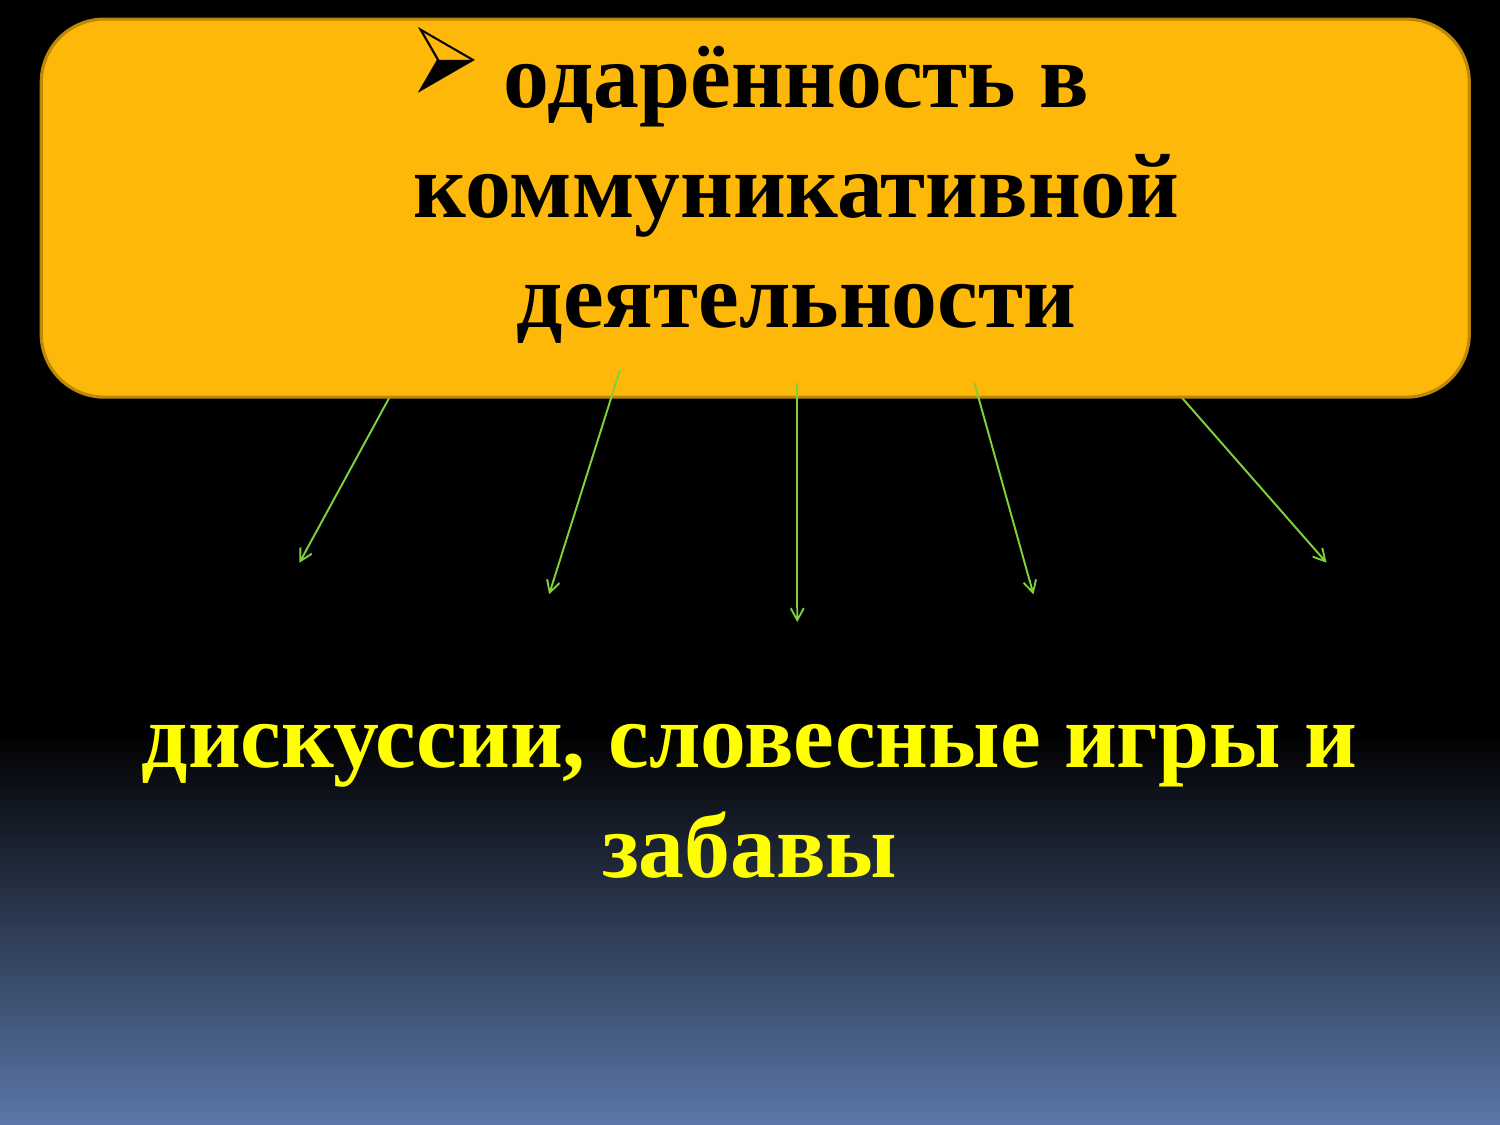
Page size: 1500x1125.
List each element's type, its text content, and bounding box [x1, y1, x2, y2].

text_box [1101, 306, 1327, 564]
text_box одарённость в коммуникативной деятельности дискуссии, словесные игры и забавы [29, 8, 1471, 904]
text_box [548, 369, 621, 595]
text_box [973, 382, 1034, 595]
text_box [298, 302, 442, 564]
